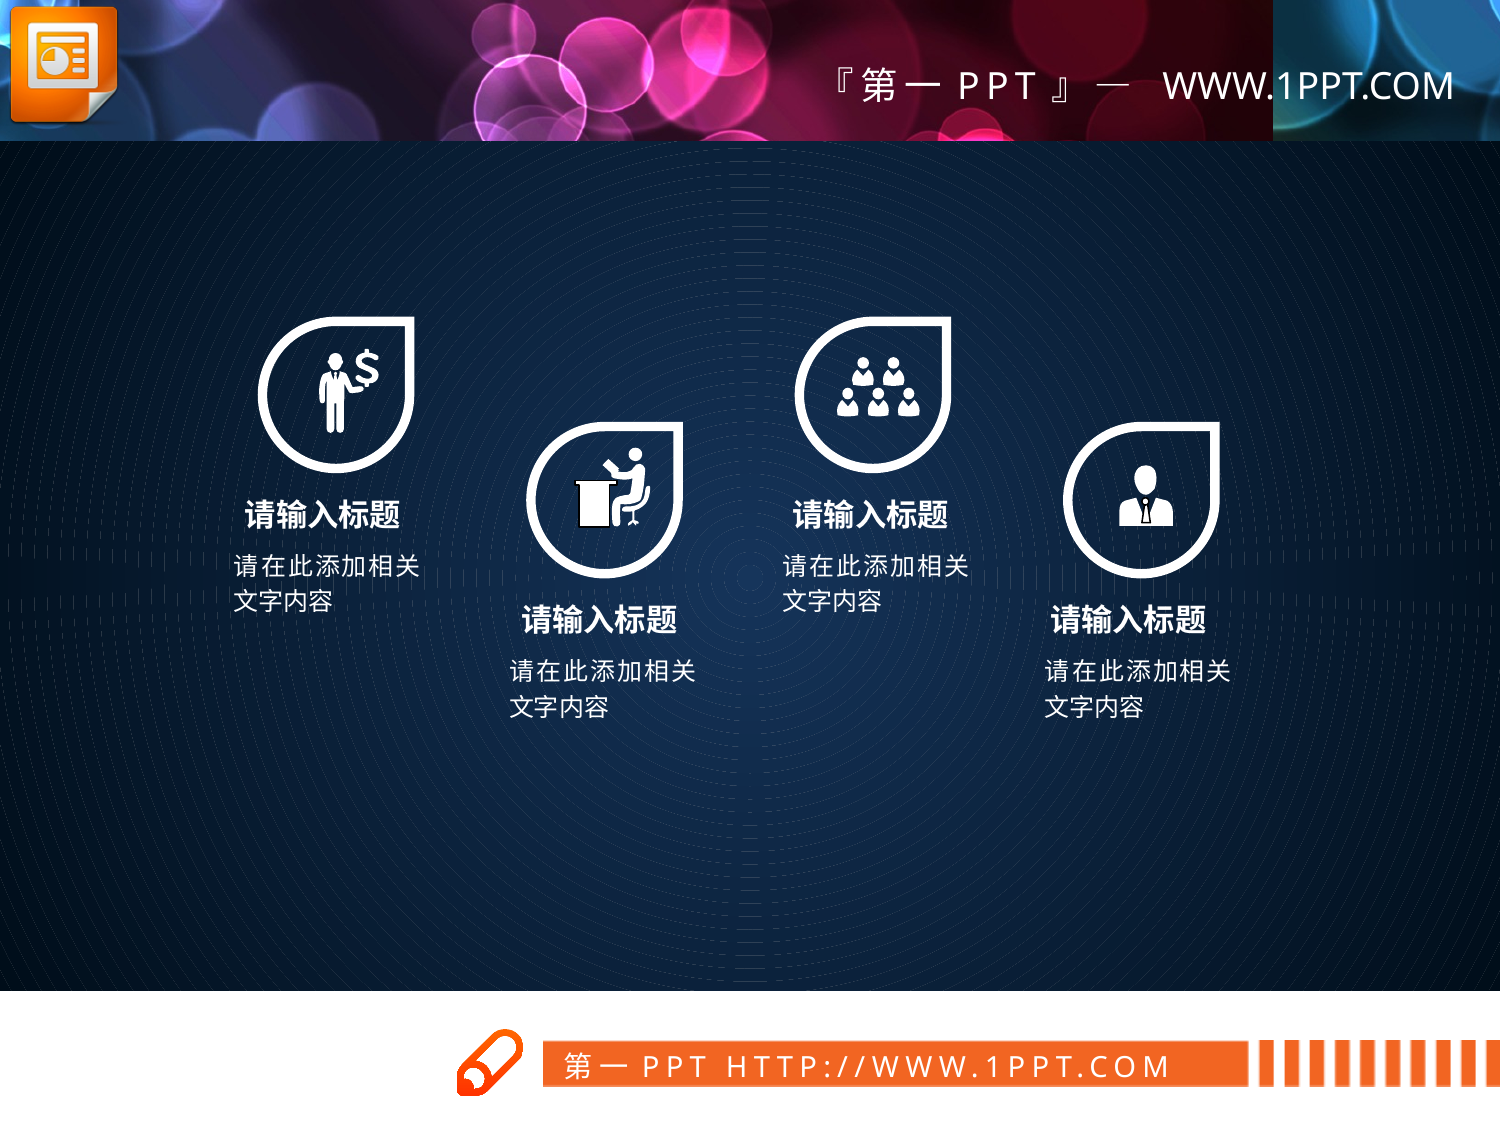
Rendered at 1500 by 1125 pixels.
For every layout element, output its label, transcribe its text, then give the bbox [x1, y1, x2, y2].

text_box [799, 321, 947, 469]
text_box 请在此添加相关文字内容 [771, 538, 982, 622]
text_box 请输入标题 [233, 489, 439, 538]
picture [0, 0, 1500, 141]
picture [543, 1040, 1500, 1087]
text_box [530, 426, 679, 574]
text_box 请在此添加相关文字内容 [497, 643, 708, 727]
text_box 请在此添加相关文字内容 [1033, 643, 1244, 727]
text_box 请输入标题 [1038, 594, 1244, 643]
text_box 请输入标题 [510, 594, 715, 644]
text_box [1067, 426, 1216, 574]
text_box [262, 321, 410, 469]
text_box 请输入标题 [781, 489, 987, 538]
text_box 请在此添加相关文字内容 [222, 538, 433, 622]
